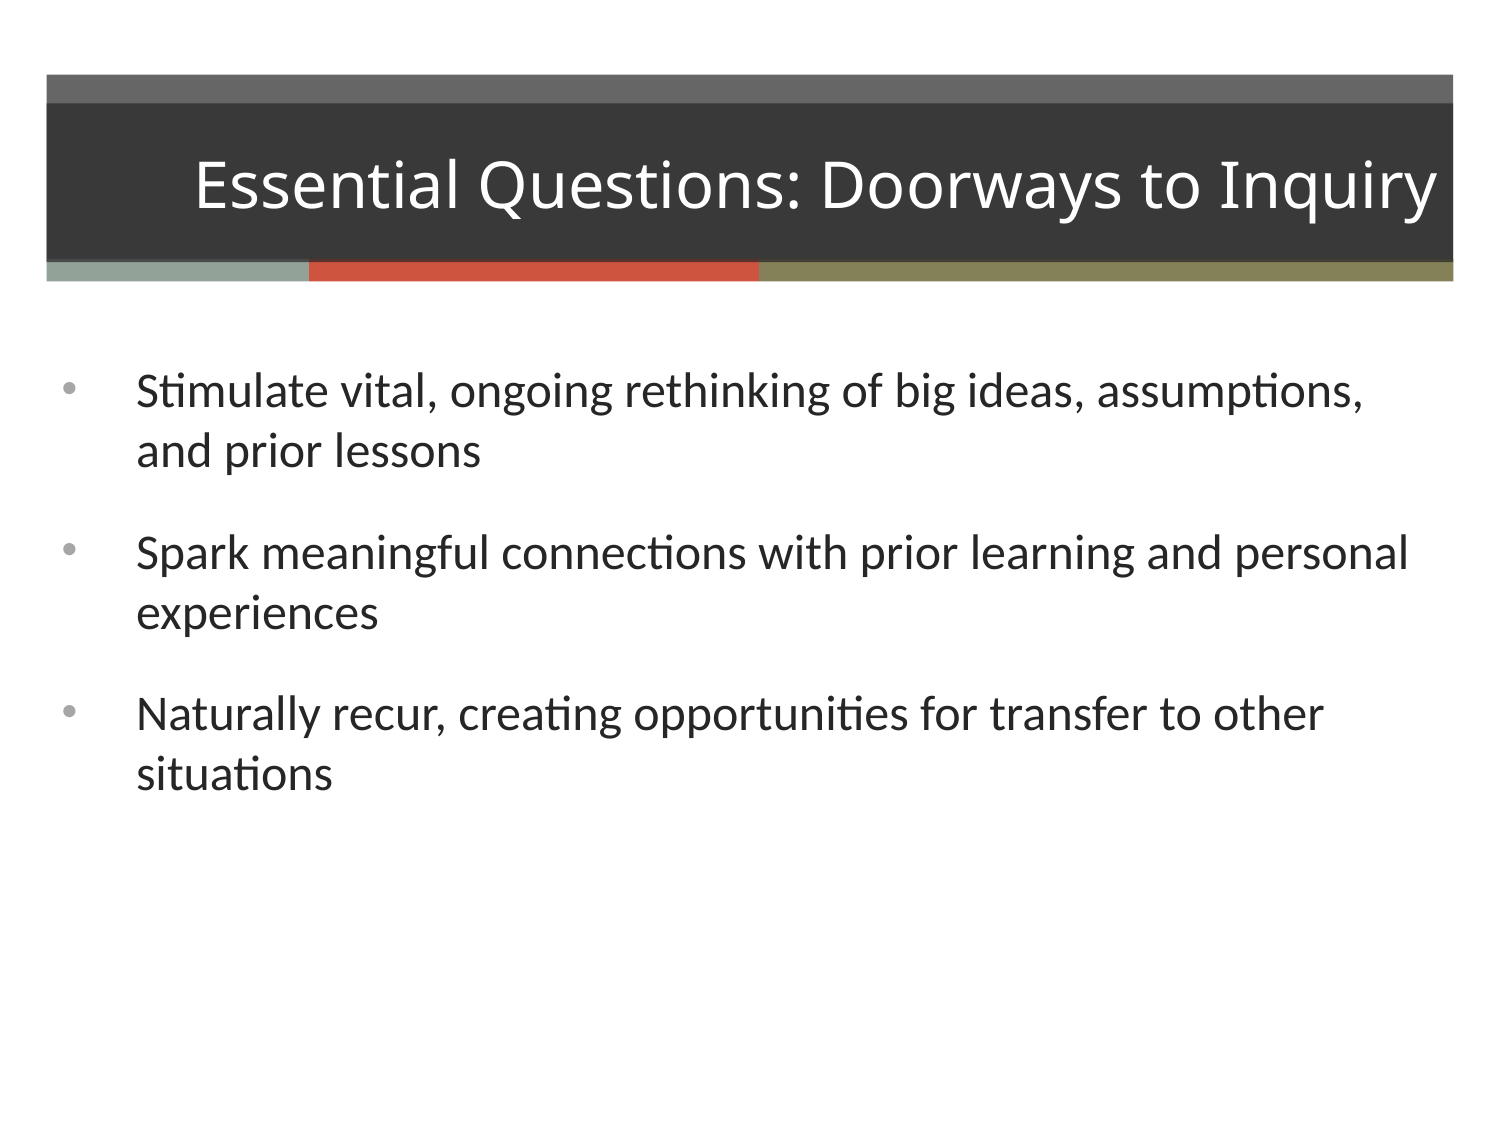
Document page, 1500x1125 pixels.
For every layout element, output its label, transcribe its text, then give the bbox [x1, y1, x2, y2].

list Stimulate vital, ongoing rethinking of big ideas, assumptions, and prior lessons Spark meaningful connections with prior learning and personal experiences Naturally recur, creating opportunities for transfer to other situations [46, 350, 1454, 1005]
title Essential Questions: Doorways to Inquiry [46, 103, 1454, 263]
